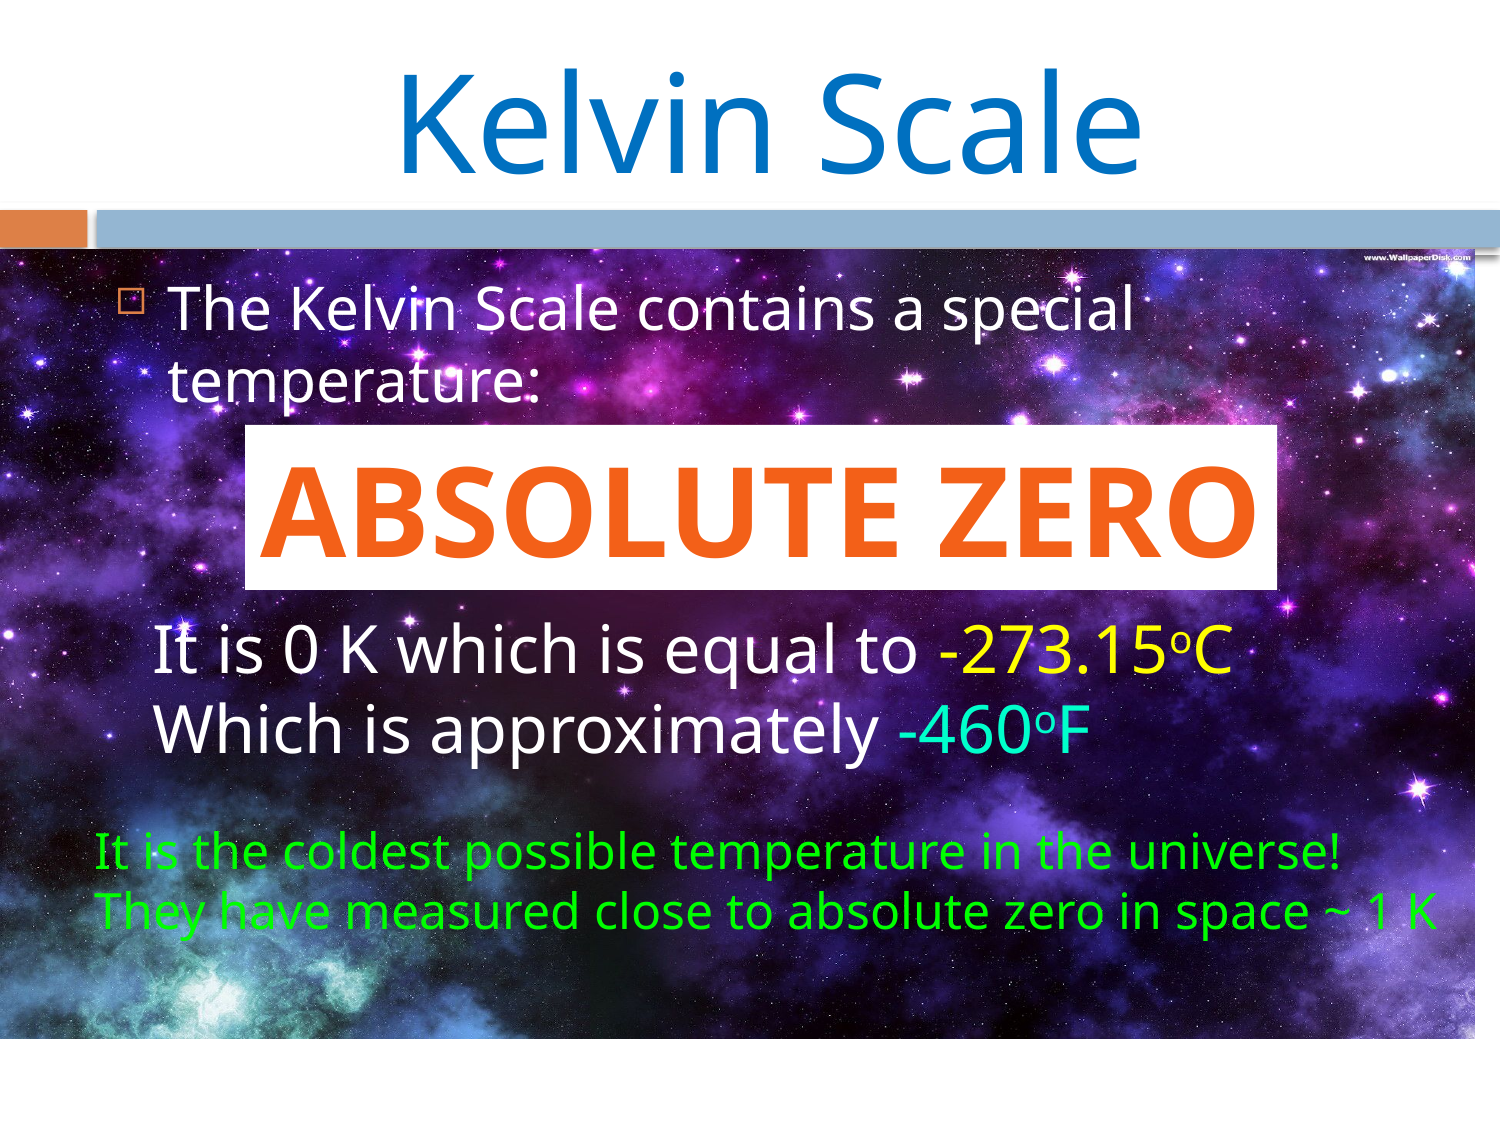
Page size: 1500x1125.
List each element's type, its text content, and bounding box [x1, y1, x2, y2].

picture [0, 249, 1476, 1040]
title Kelvin Scale [100, 37, 1438, 200]
